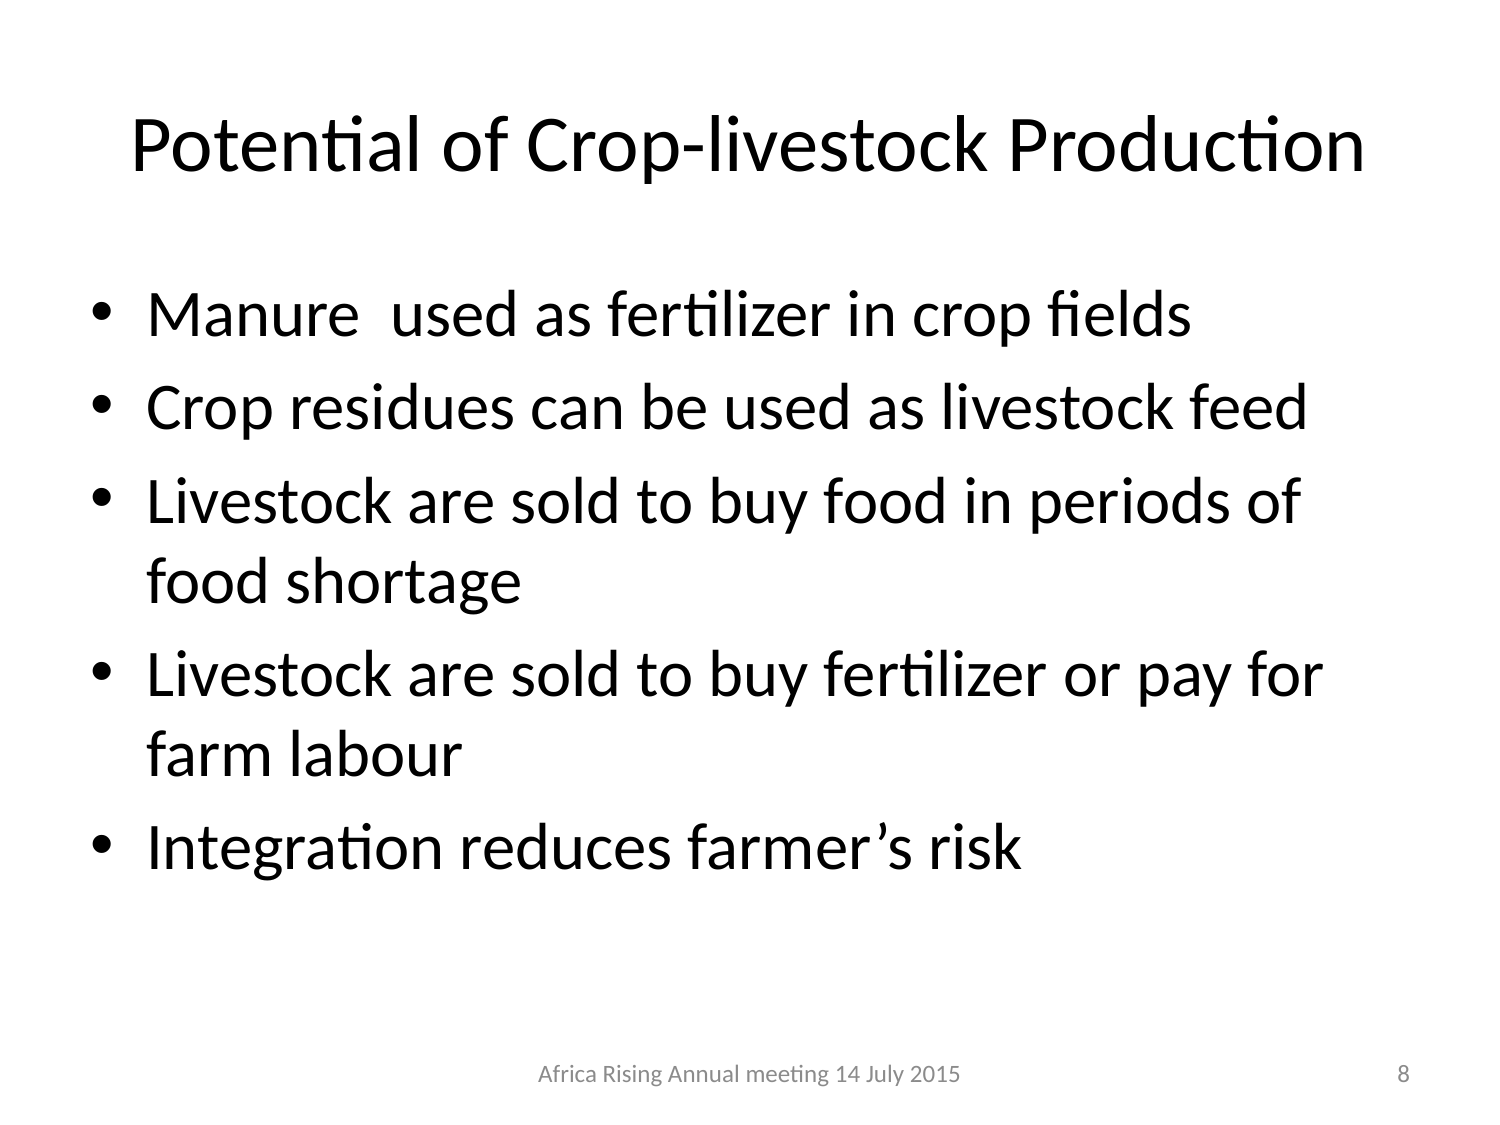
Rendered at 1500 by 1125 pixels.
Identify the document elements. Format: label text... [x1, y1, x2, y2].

title Potential of Crop-livestock Production [75, 45, 1425, 233]
slide_number 8 [1074, 1042, 1425, 1103]
footer Africa Rising Annual meeting 14 July 2015 [512, 1042, 988, 1103]
list Manure used as fertilizer in crop fields Crop residues can be used as livestock feed Livestock are sold to buy food in periods of food shortage Livestock are sold to buy fertilizer or pay for farm labour Integration reduces farmer’s risk [75, 262, 1425, 1005]
